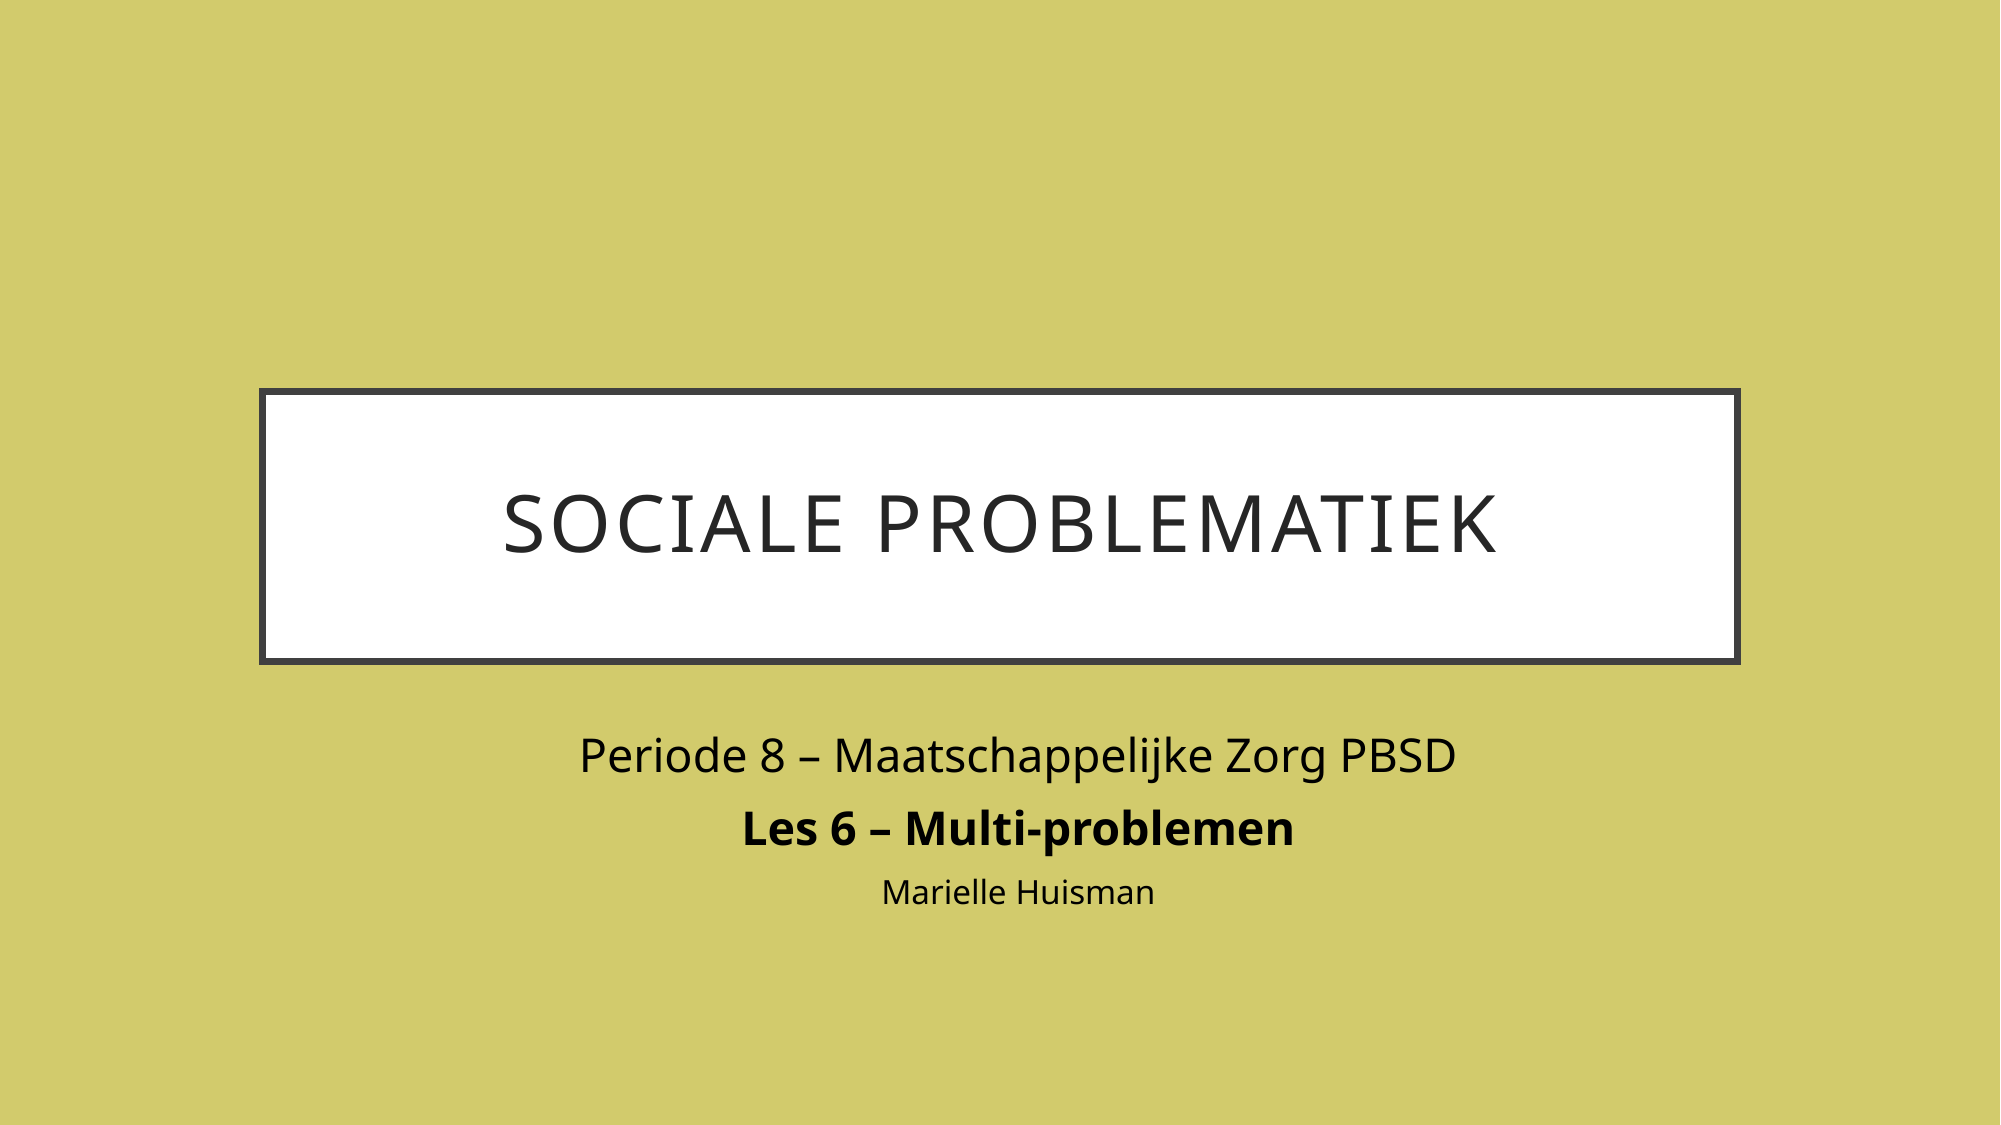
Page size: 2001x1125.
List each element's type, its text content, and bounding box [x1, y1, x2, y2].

subtitle Periode 8 – Maatschappelijke Zorg PBSD Les 6 – Multi-problemen Marielle Huisman [460, 718, 1577, 922]
title Sociale problematiek [259, 388, 1741, 665]
